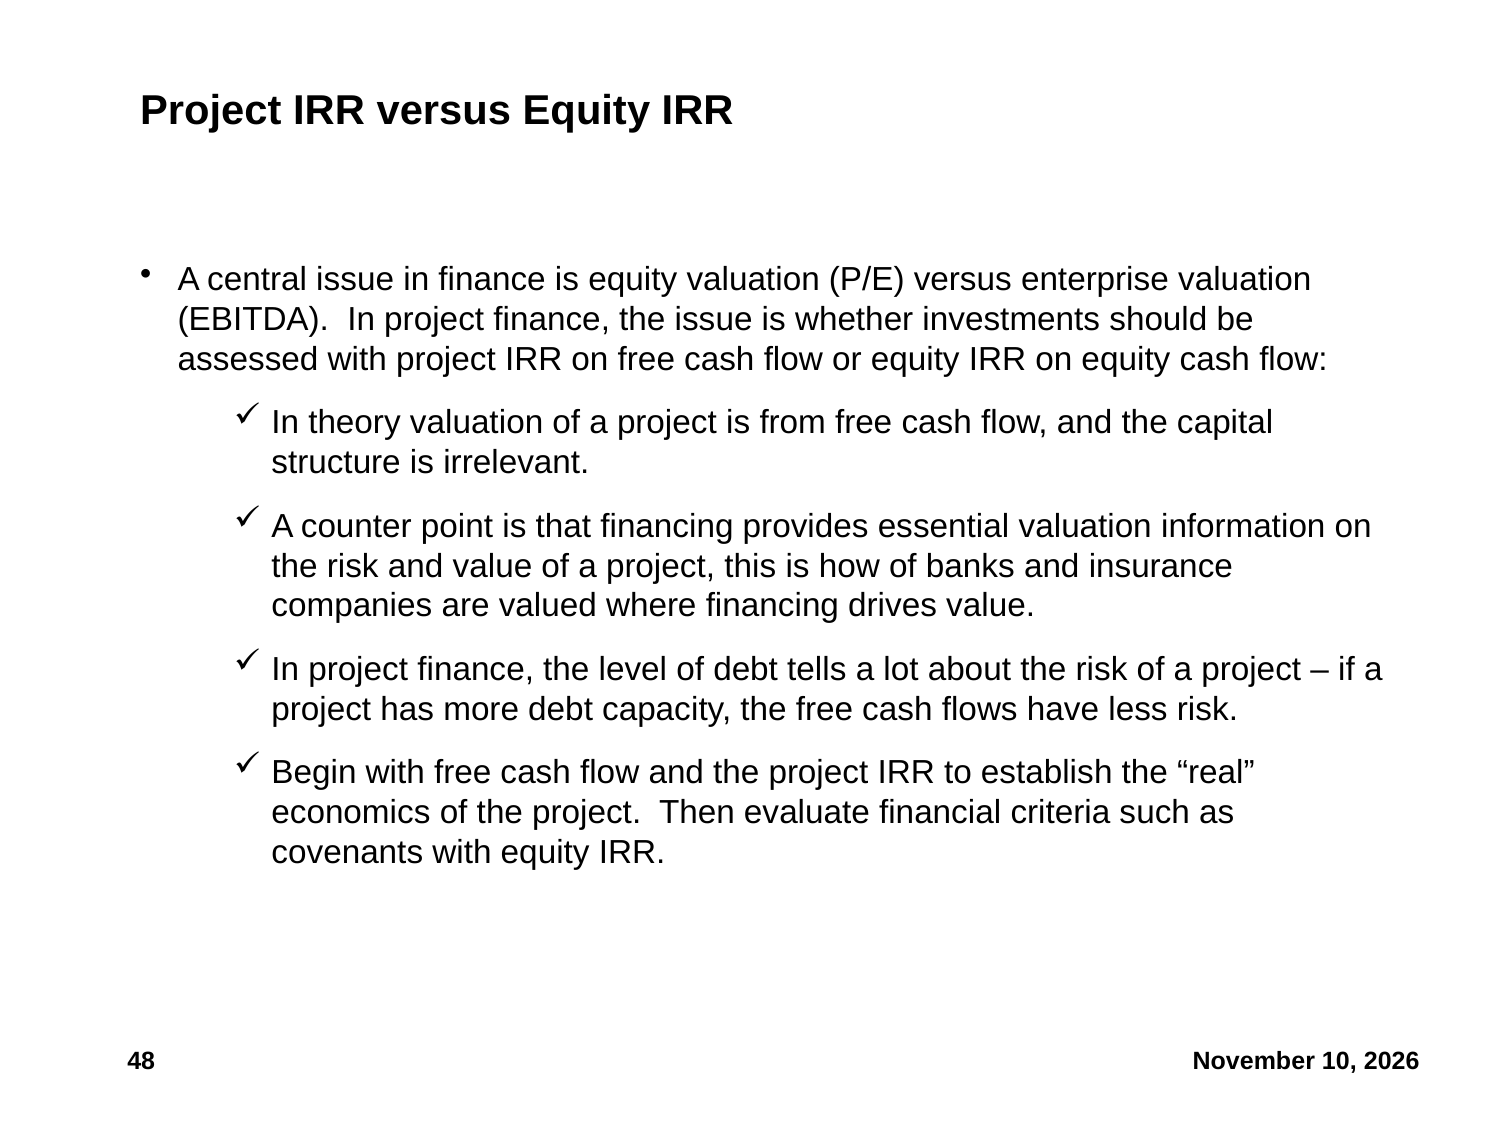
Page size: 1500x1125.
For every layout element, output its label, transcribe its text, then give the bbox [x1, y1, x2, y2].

list A central issue in finance is equity valuation (P/E) versus enterprise valuation (EBITDA). In project finance, the issue is whether investments should be assessed with project IRR on free cash flow or equity IRR on equity cash flow: In theory valuation of a project is from free cash flow, and the capital structure is irrelevant. A counter point is that financing provides essential valuation information on the risk and value of a project, this is how of banks and insurance companies are valued where financing drives value. In project finance, the level of debt tells a lot about the risk of a project – if a project has more debt capacity, the free cash flows have less risk. Begin with free cash flow and the project IRR to establish the “real” economics of the project. Then evaluate financial criteria such as covenants with equity IRR. [124, 249, 1413, 1001]
title Project IRR versus Equity IRR [124, 74, 1376, 226]
